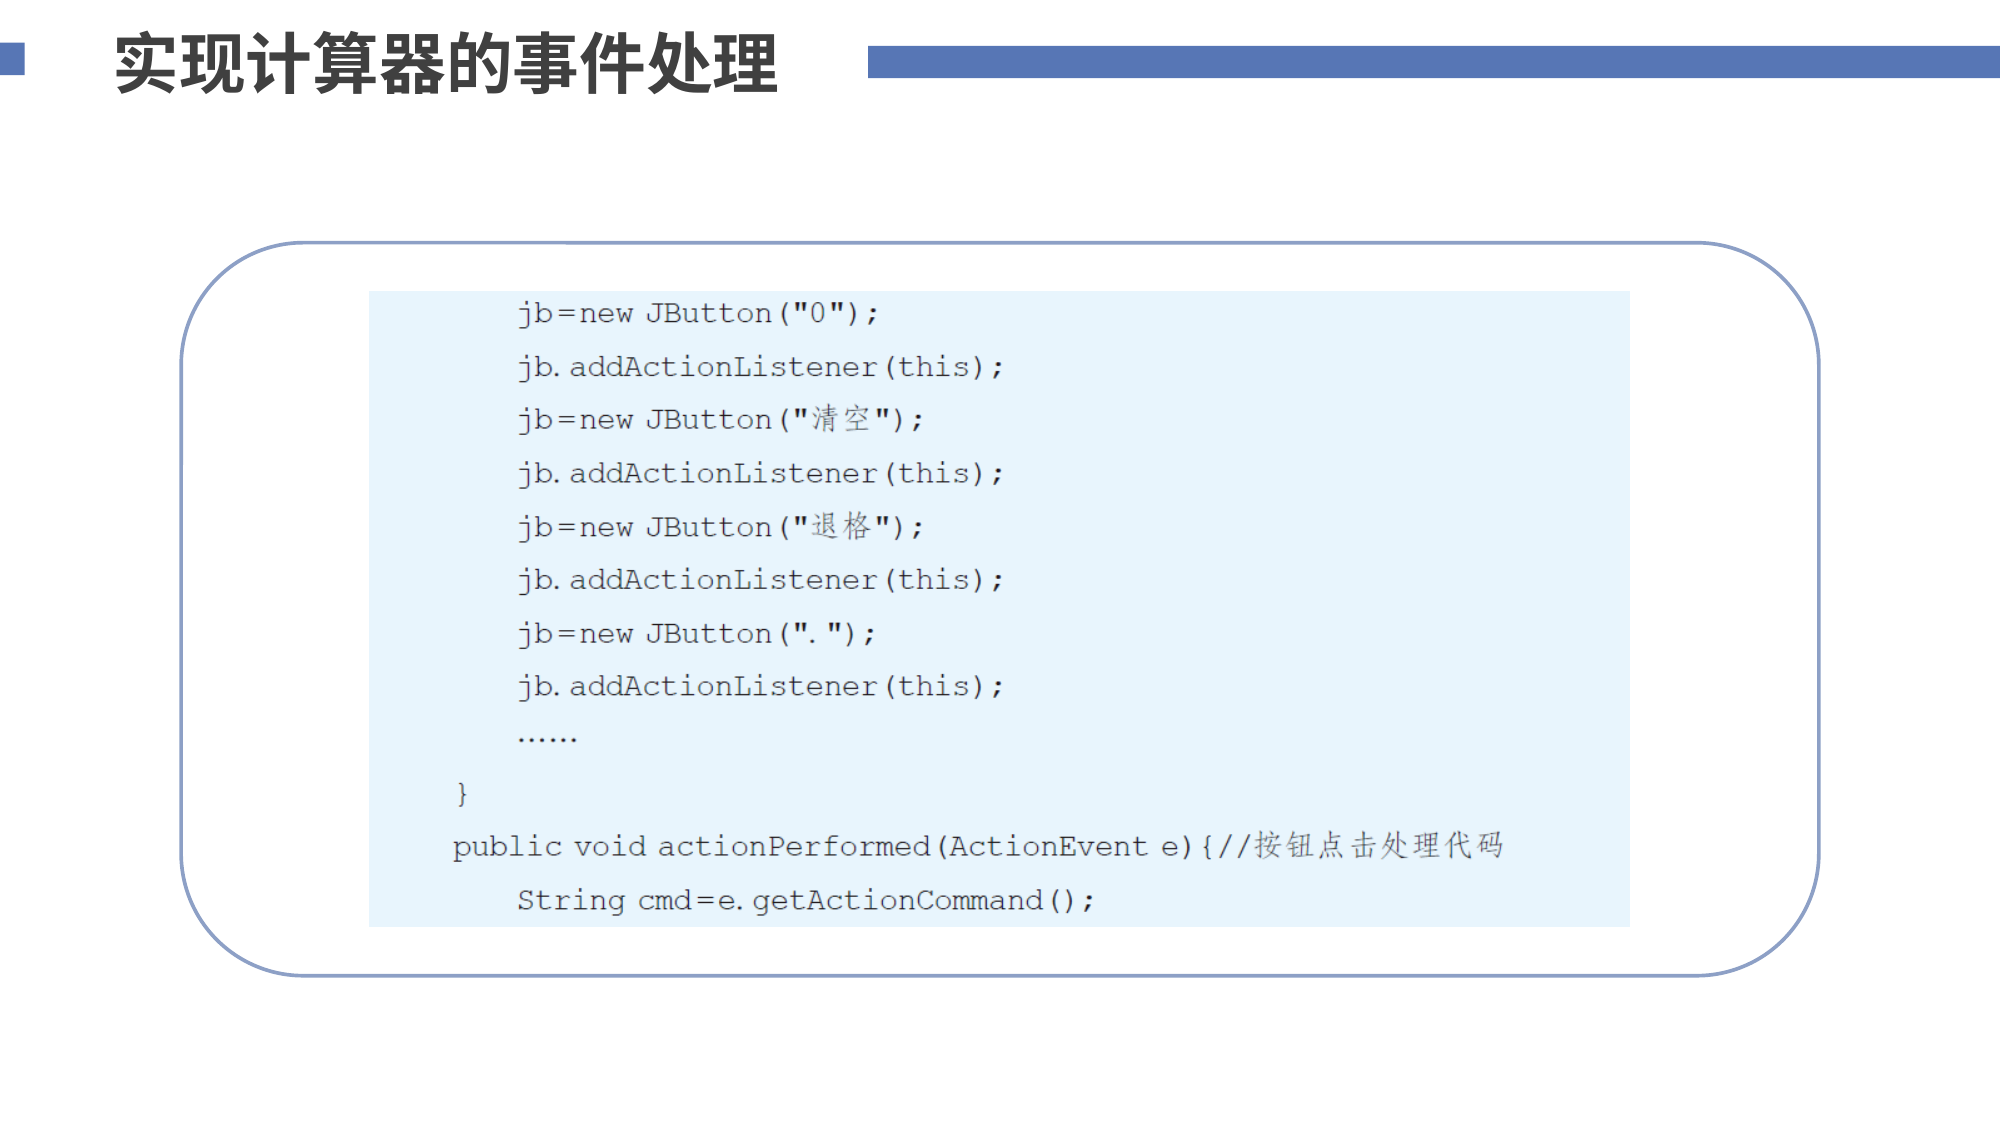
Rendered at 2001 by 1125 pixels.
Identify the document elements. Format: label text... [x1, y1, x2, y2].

text_box [180, 241, 1820, 977]
text_box [867, 45, 2000, 79]
picture [369, 291, 1630, 927]
text_box [0, 41, 26, 76]
text_box 实现计算器的事件处理 [112, 21, 781, 102]
